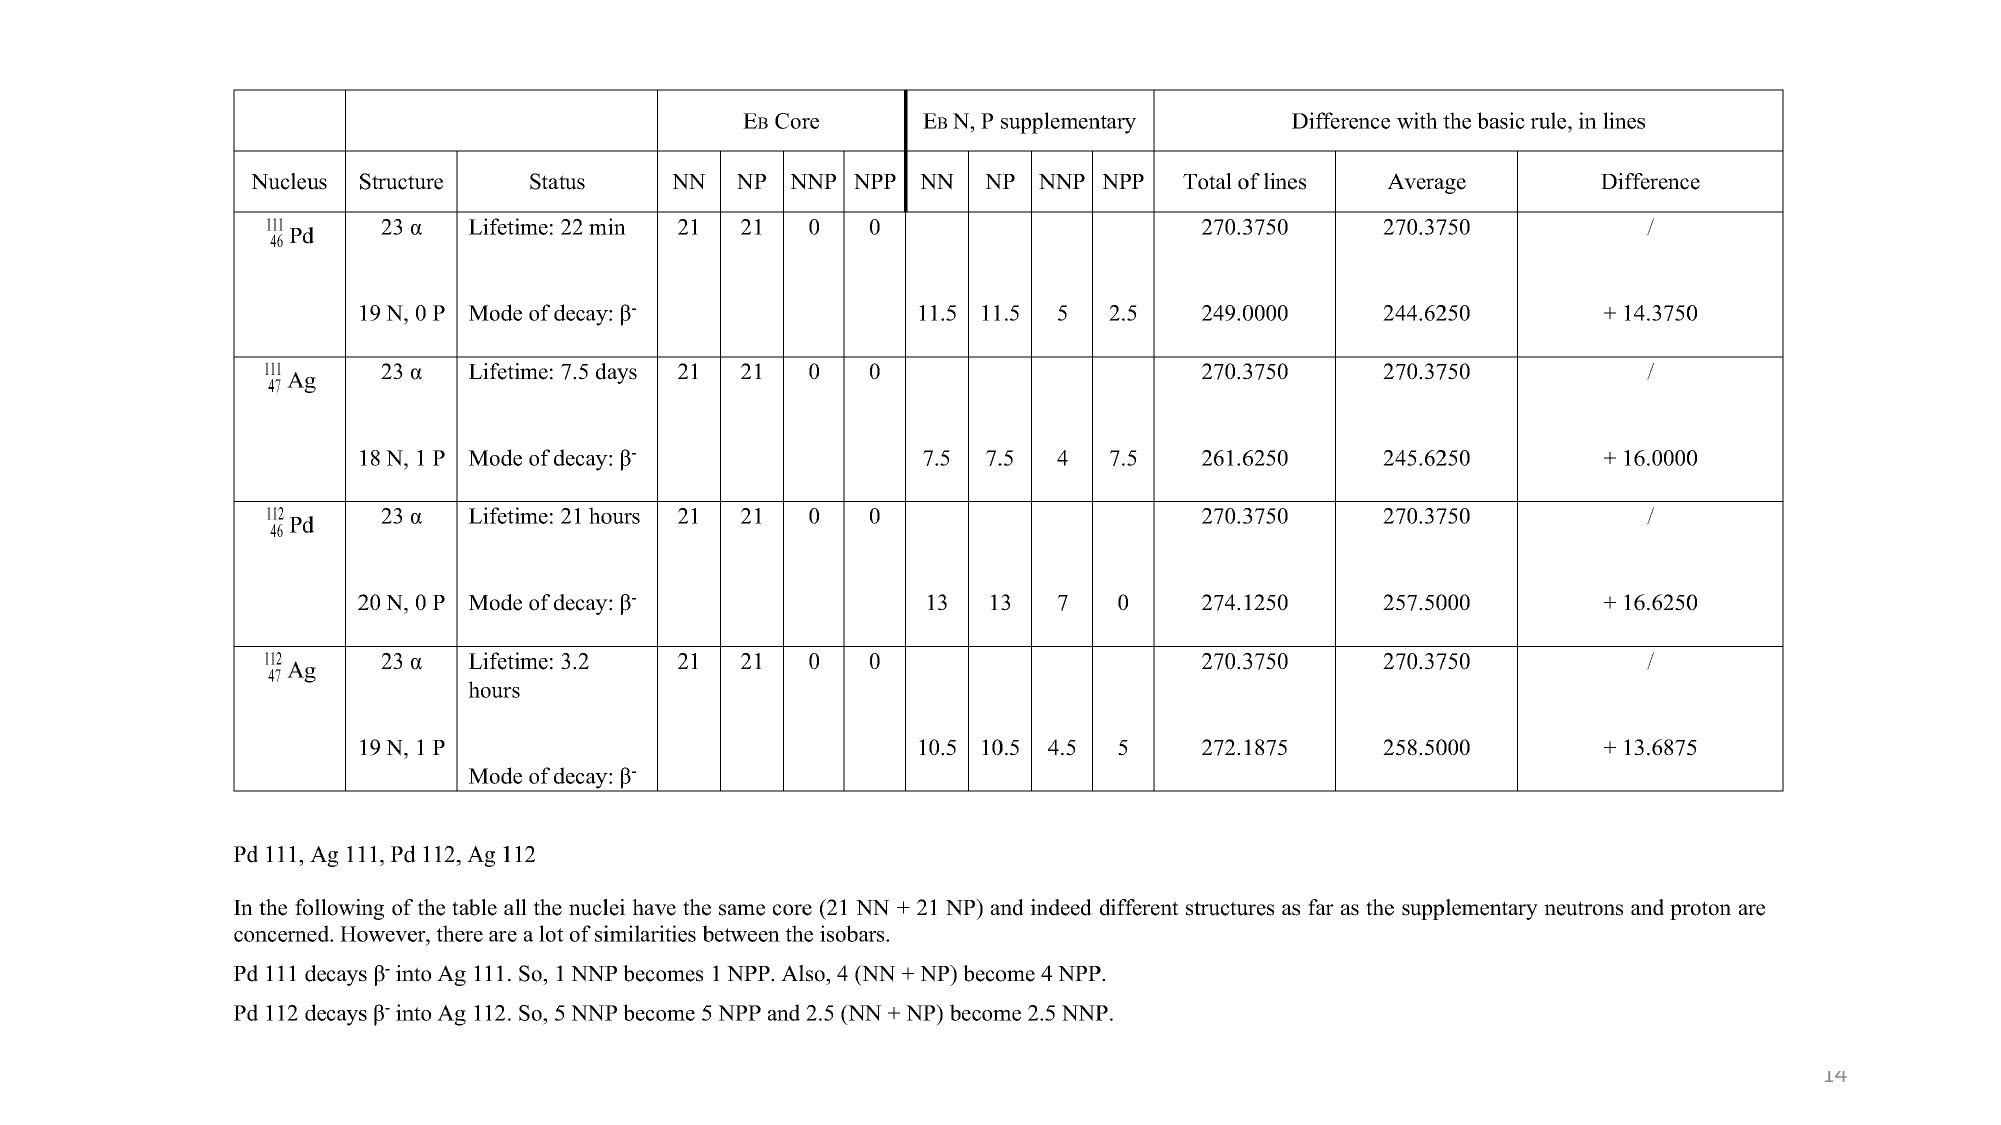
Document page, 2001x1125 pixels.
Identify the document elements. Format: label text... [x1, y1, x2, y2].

slide_number 14 [1412, 1071, 1863, 1103]
picture [114, 50, 1886, 1071]
